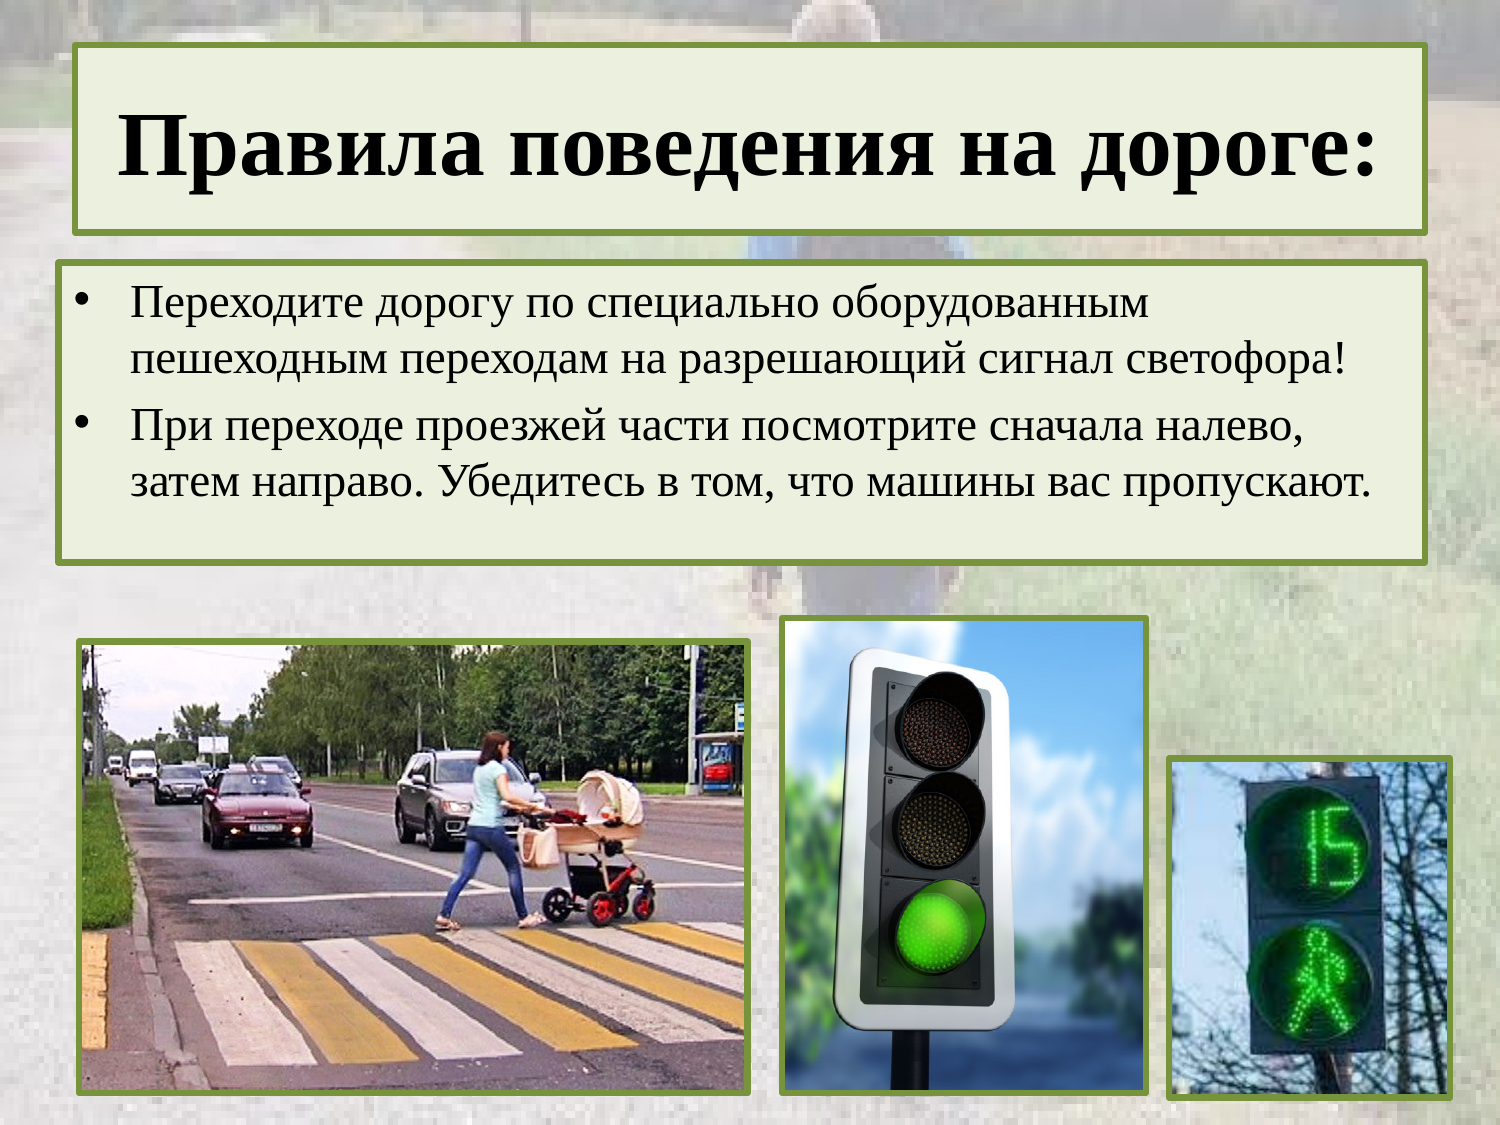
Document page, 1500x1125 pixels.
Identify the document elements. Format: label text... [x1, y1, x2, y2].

list Переходите дорогу по специально оборудованным пешеходным переходам на разрешающий сигнал светофора! При переходе проезжей части посмотрите сначала налево, затем направо. Убедитесь в том, что машины вас пропускают. [58, 262, 1425, 563]
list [81, 644, 745, 1091]
title Правила поведения на дороге: [75, 45, 1425, 233]
picture [1171, 761, 1448, 1095]
picture [784, 620, 1144, 1091]
